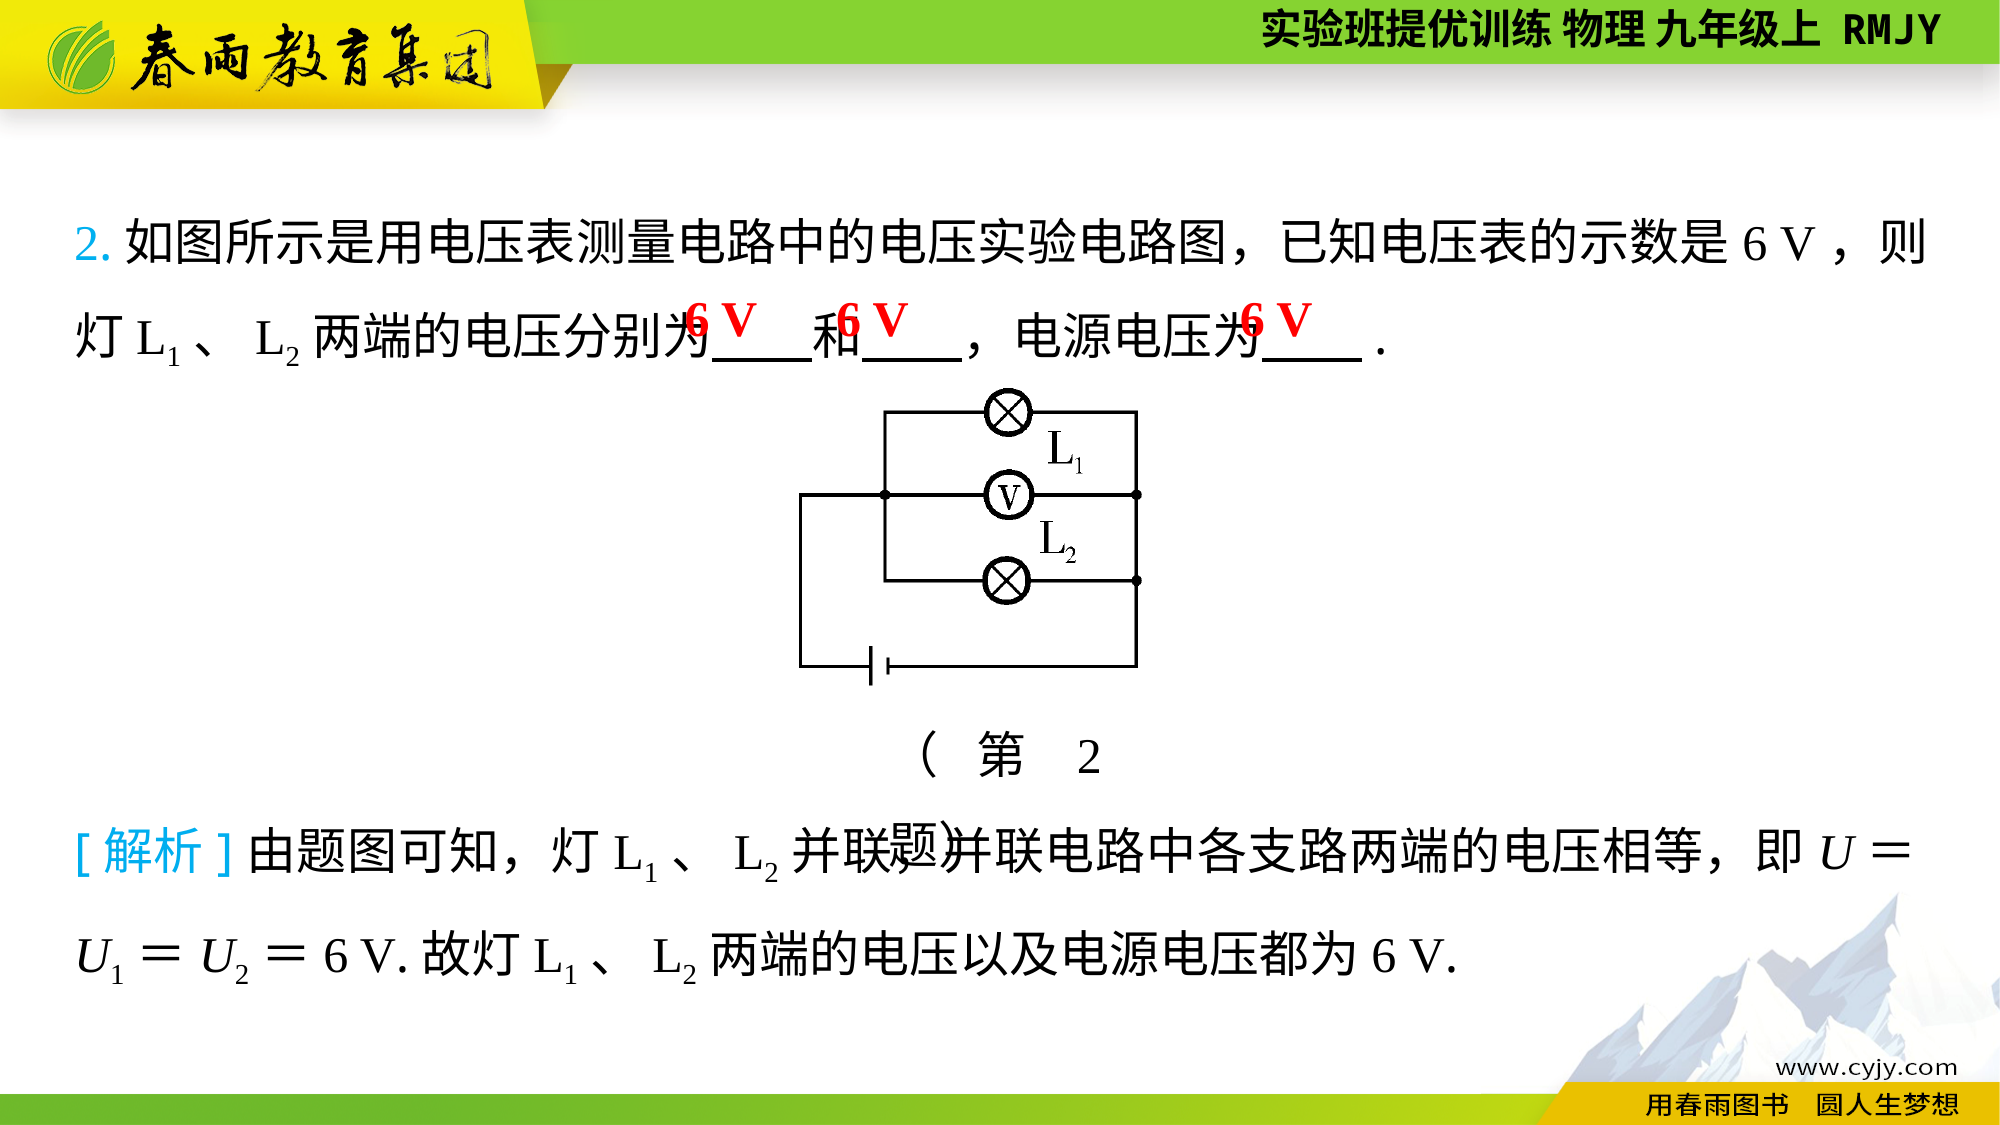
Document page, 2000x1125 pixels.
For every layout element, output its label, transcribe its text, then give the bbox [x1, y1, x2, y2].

picture [0, 0, 2000, 1125]
text_box （第2题） [873, 694, 1129, 778]
text_box 6 V [669, 279, 773, 355]
list 2.如图所示是用电压表测量电路中的电压实验电路图，已知电压表的示数是6 V，则灯L1、L2两端的电压分别为 和 ，电源电压为 . [59, 172, 1944, 370]
text_box 6 V [821, 279, 924, 355]
text_box 6 V [1225, 279, 1328, 355]
text_box [解析]由题图可知，灯L1、L2并联，并联电路中各支路两端的电压相等，即U＝U1＝U2＝6 V.故灯L1、L2两端的电压以及电源电压都为6 V. [59, 778, 1944, 998]
